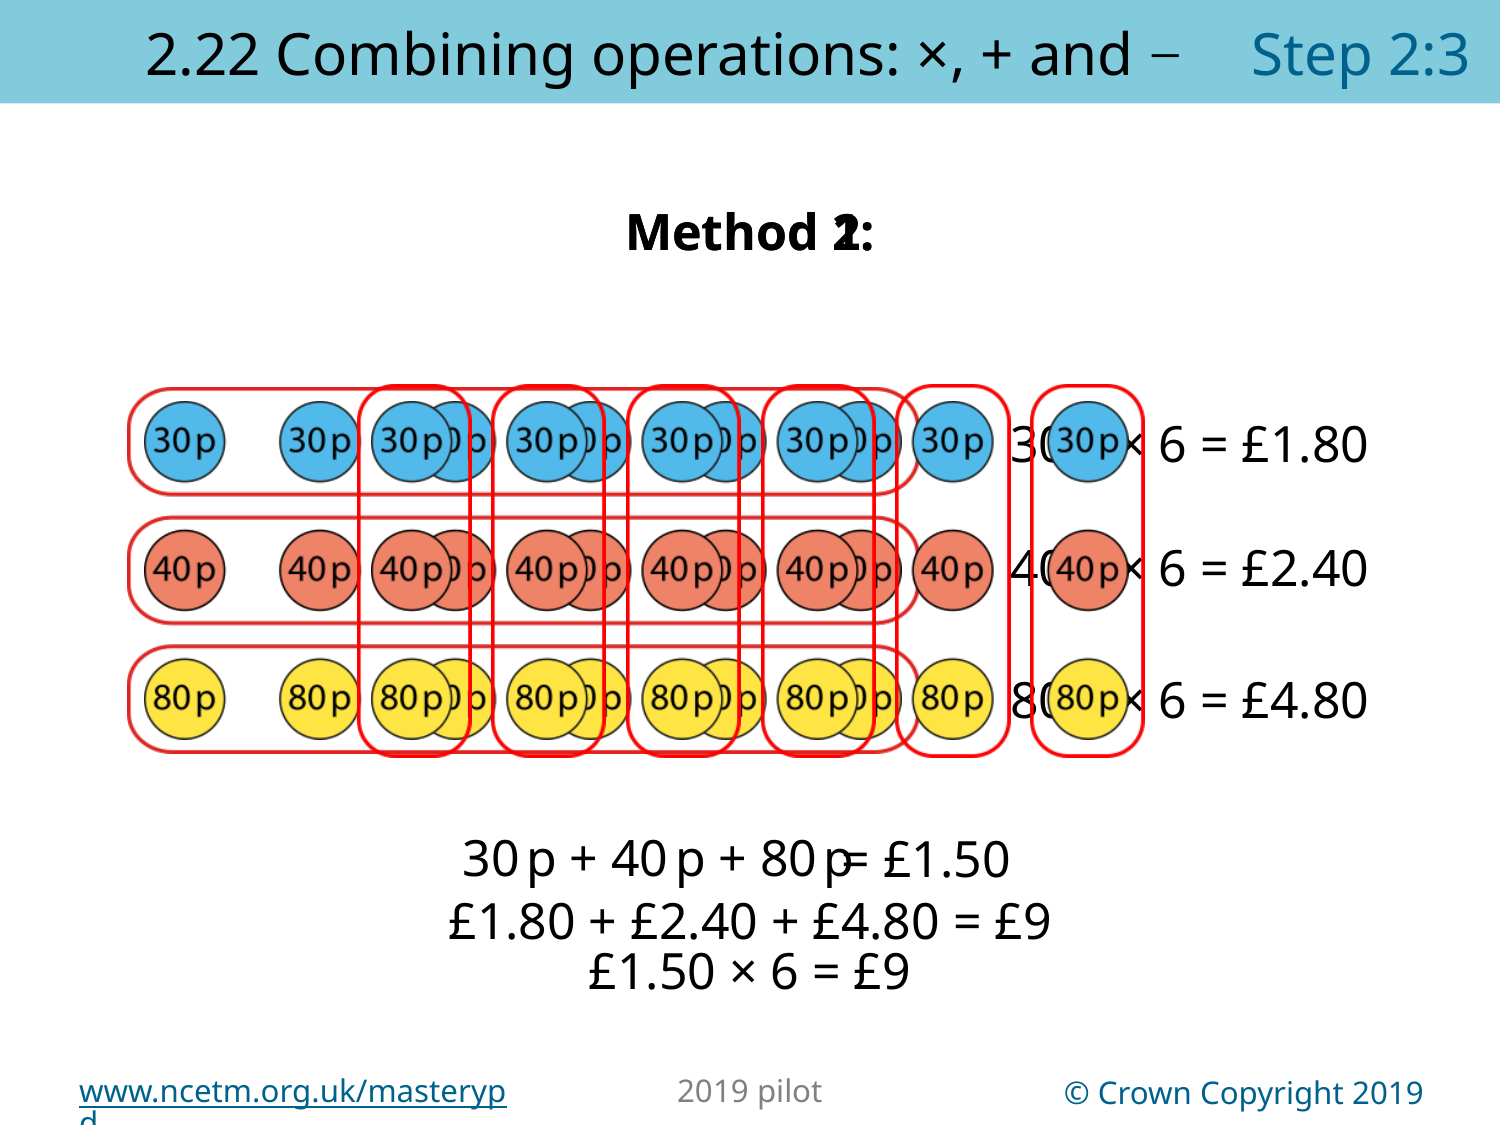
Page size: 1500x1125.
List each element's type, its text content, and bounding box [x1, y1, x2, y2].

text_box £1.80 + £2.40 + £4.80 = £9 [433, 882, 1067, 958]
text_box Method 2: [610, 193, 890, 269]
text_box 30 p + 40 p + 80 p [447, 819, 826, 895]
text_box 30 p × 6 = £1.80 [1151, 404, 1385, 480]
text_box £1.50 × 6 = £9 [574, 931, 926, 1007]
text_box = £1.50 [826, 819, 1026, 895]
list 2.22 Combining operations: ×, + and − Step 2:3 [0, 0, 1500, 104]
text_box 40 p × 6 = £2.40 [1151, 528, 1385, 604]
picture [127, 383, 1145, 758]
text_box 80 p × 6 = £4.80 [1151, 661, 1385, 736]
